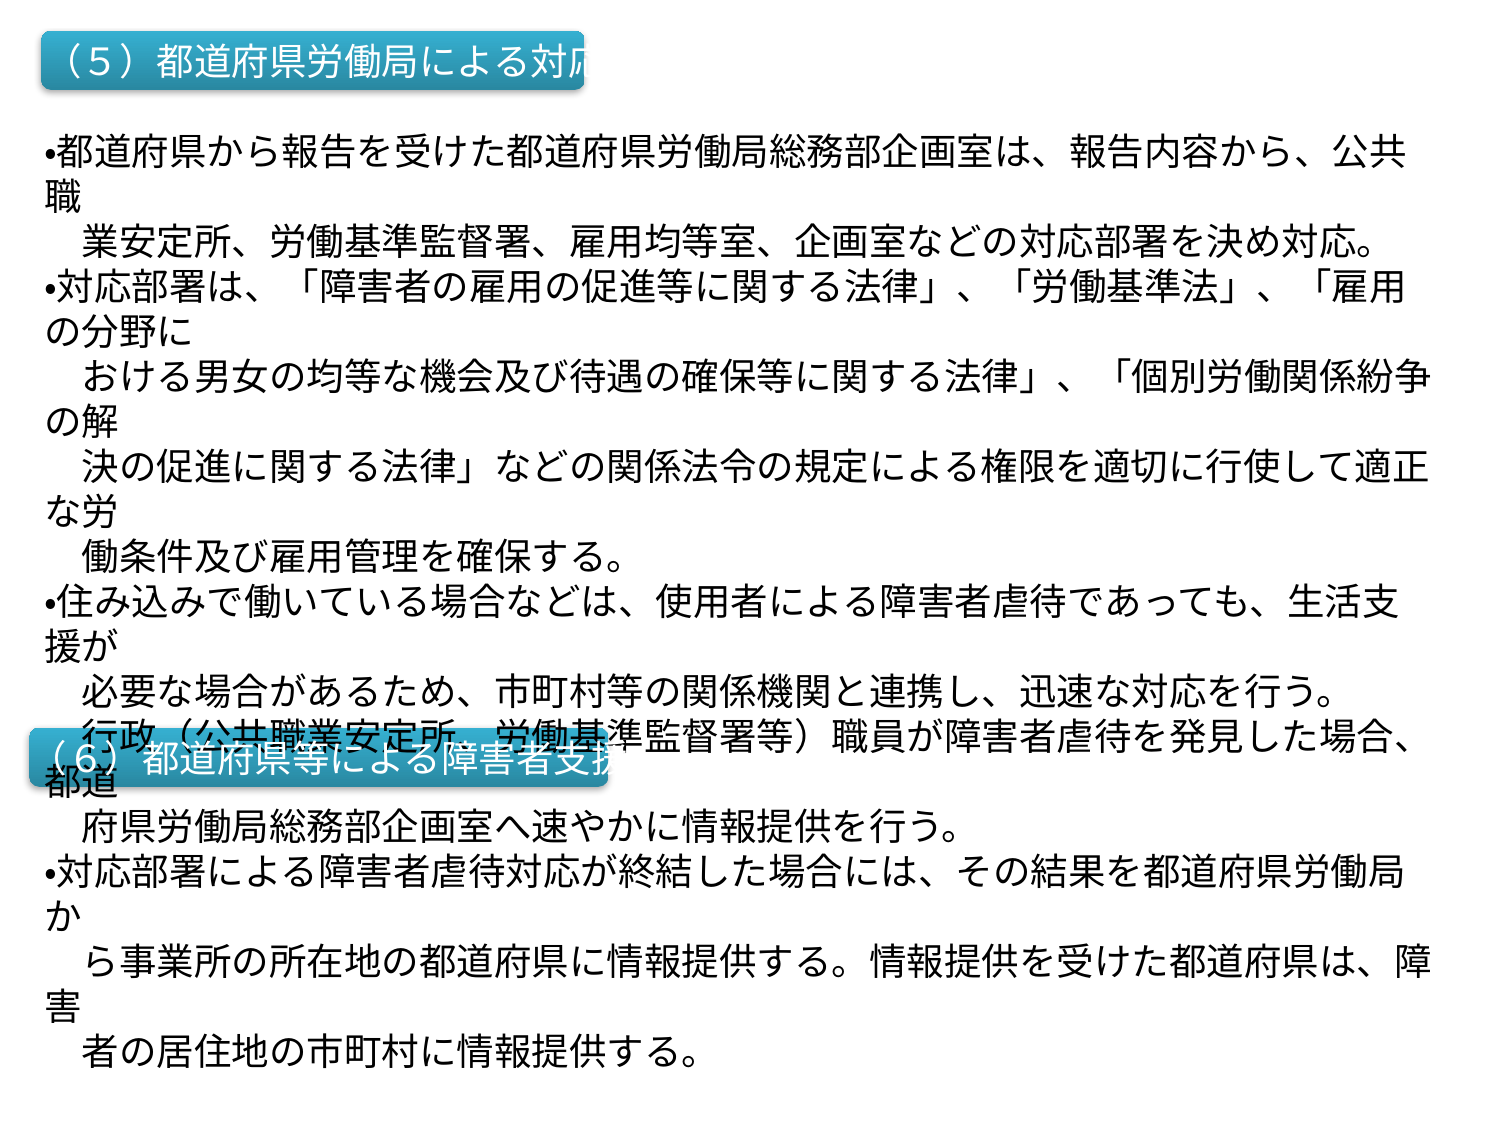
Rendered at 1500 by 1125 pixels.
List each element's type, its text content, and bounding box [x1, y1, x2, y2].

text_box （６）都道府県等による障害者支援 [0, 727, 644, 788]
text_box （５）都道府県労働局による対応 ・都道府県から報告を受けた都道府県労働局総務部企画室は、報告内容から、公共職 業安定所、労働基準監督署、雇用均等室、企画室などの対応部署を決め対応。 ・対応部署は、「障害者の雇用の促進等に関する法律」、「労働基準法」、「雇用の分野に おける男女の均等な機会及び待遇の確保等に関する法律」、「個別労働関係紛争の解 決の促進に関する法律」などの関係法令の規定による権限を適切に行使して適正な労 働条件及び雇用管理を確保する。 ・住み込みで働いている場合などは、使用者による障害者虐待であっても、生活支援が 必要な場合があるため、市町村等の関係機関と連携し、迅速な対応を行う。 行政（公共職業安定所、労働基準監督署等）職員が障害者虐待を発見した場合、都道 府県労働局総務部企画室へ速やかに情報提供を行う。 ・対応部署による障害者虐待対応が終結した場合には、その結果を都道府県労働局か ら事業所の所在地の都道府県に情報提供する。情報提供を受けた都道府県は、障害 者の居住地の市町村に情報提供する。 ・ 使用者による障害者虐待が発生した場合、労働条件や雇用管理の面からの事業者に 対する指導は都道府県労働局、障害者に対する生活支援などについては市町村や都 道府県が十分に連携して対応。 ・都道府県労働局長等が権限を行使する際には、当該報告に係る都道府県と連携を図 ることとされ（第26条）、都道府県に対し適宜情報提供しながら対応する。 ・都道府県においては、早い時期に障害者の居住する市町村や障害者就業・生活支援 センターに情報提供等を行い、具体的な相談支援や福祉的な措置等について依頼する。 [29, 30, 1447, 1125]
